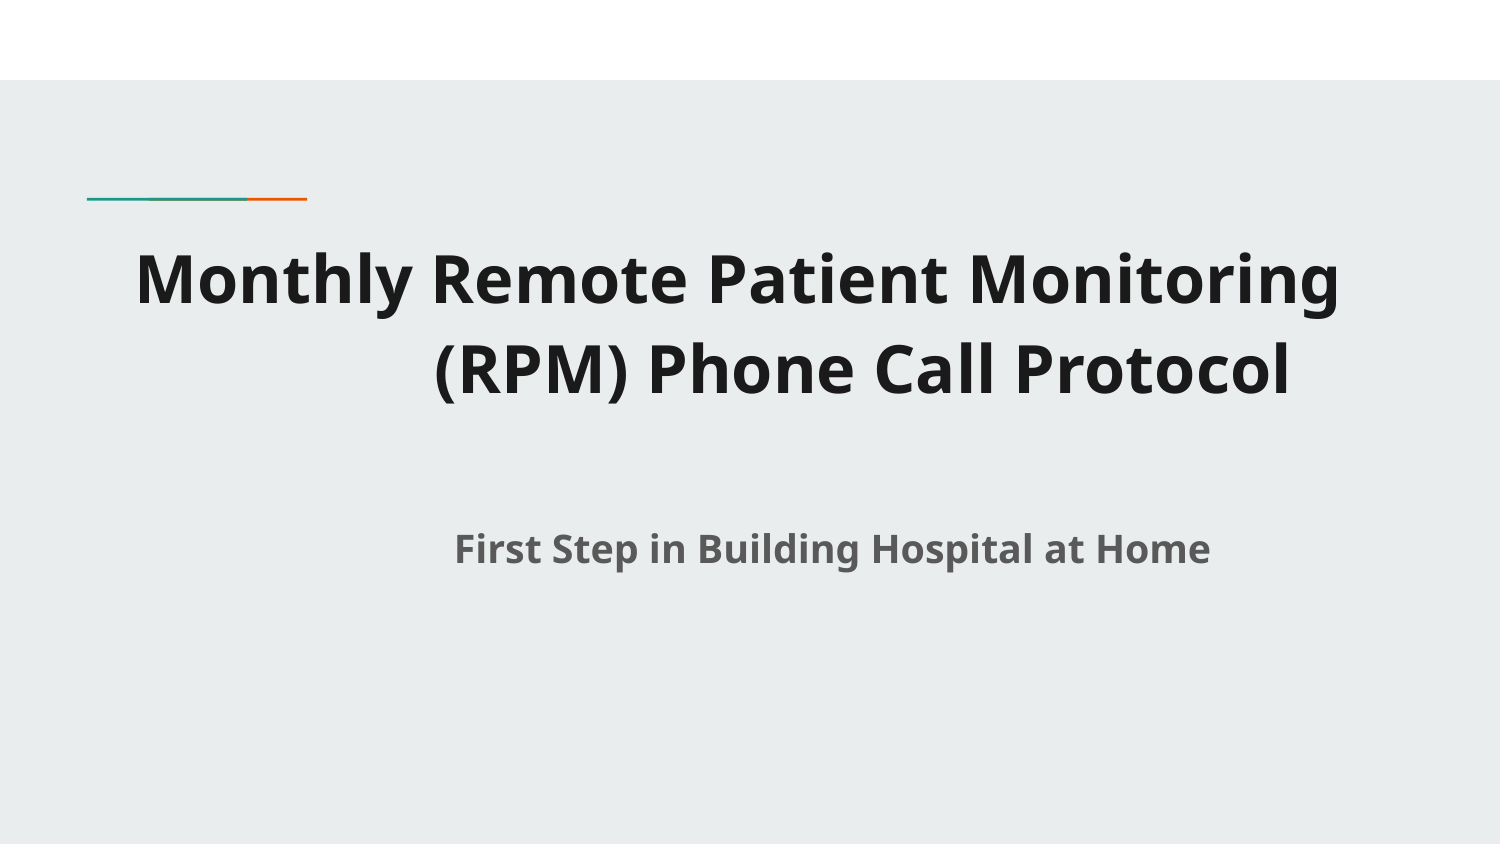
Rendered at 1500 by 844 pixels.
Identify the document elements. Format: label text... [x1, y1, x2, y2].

title Monthly Remote Patient Monitoring (RPM) Phone Call Protocol [119, 216, 1440, 490]
subtitle First Step in Building Hospital at Home [438, 506, 1253, 595]
